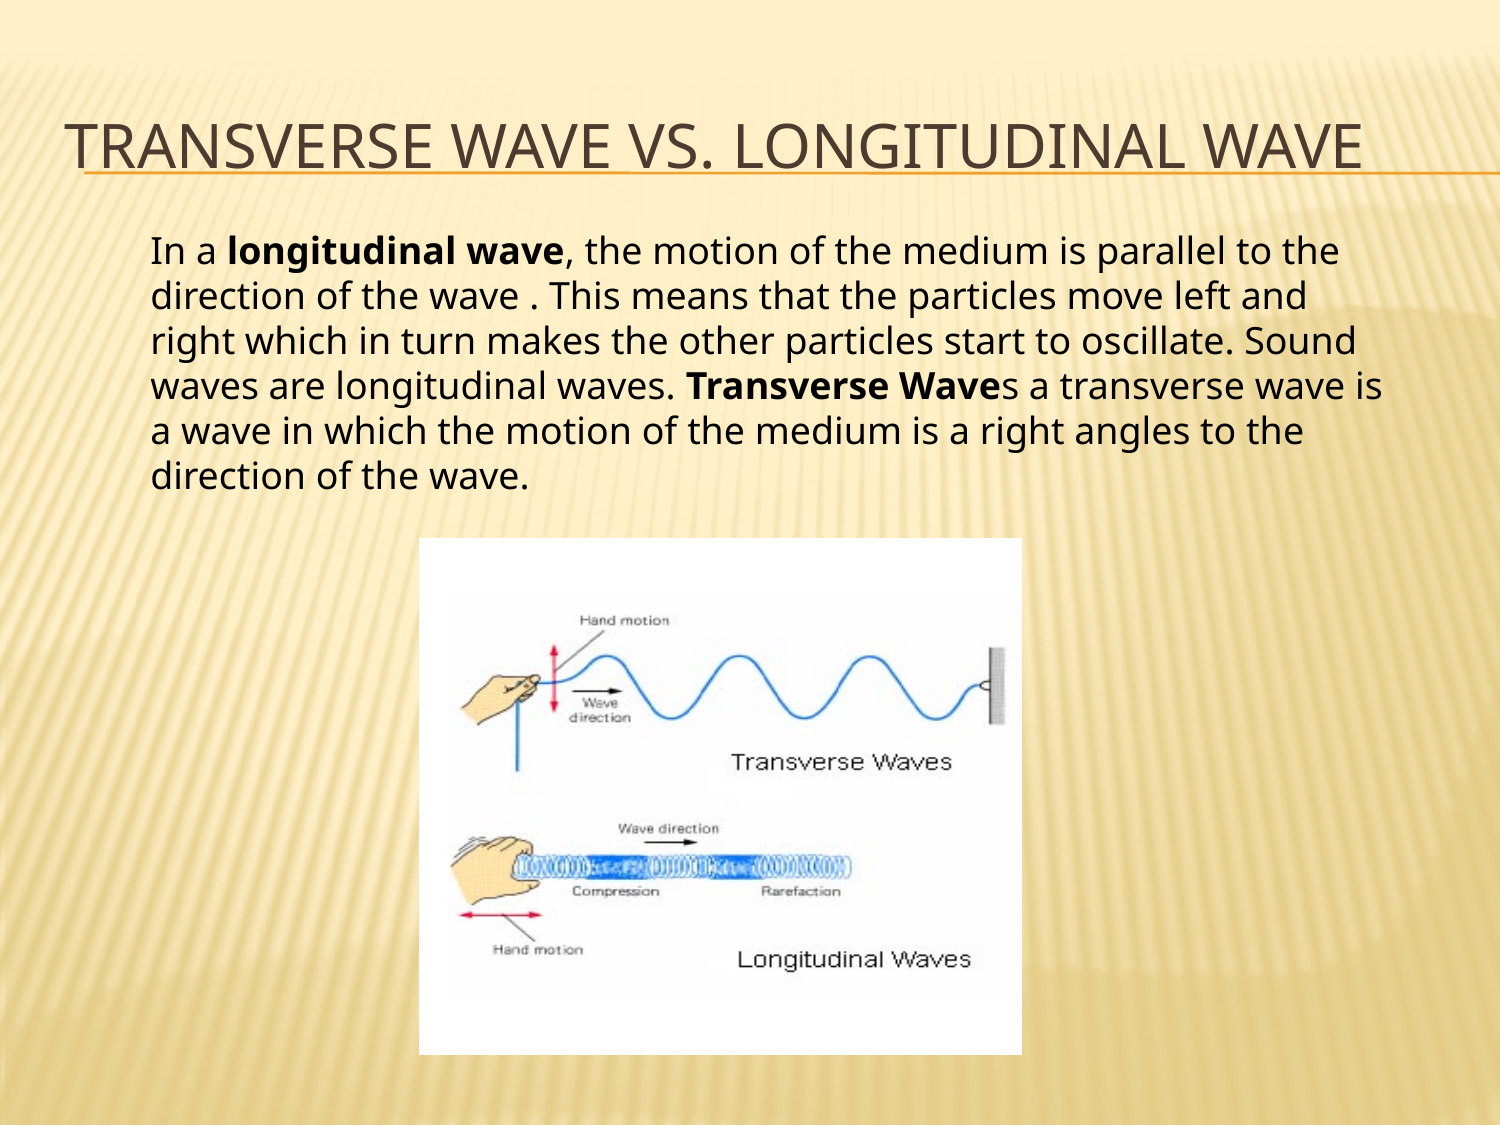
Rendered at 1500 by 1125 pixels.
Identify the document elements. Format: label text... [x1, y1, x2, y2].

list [418, 538, 1022, 1055]
title Transverse Wave vs. Longitudinal Wave [50, 75, 1475, 213]
text_box In a longitudinal wave, the motion of the medium is parallel to the direction of the wave . This means that the particles move left and right which in turn makes the other particles start to oscillate. Sound waves are longitudinal waves. Transverse Waves a transverse wave is a wave in which the motion of the medium is a right angles to the direction of the wave. [135, 219, 1412, 550]
